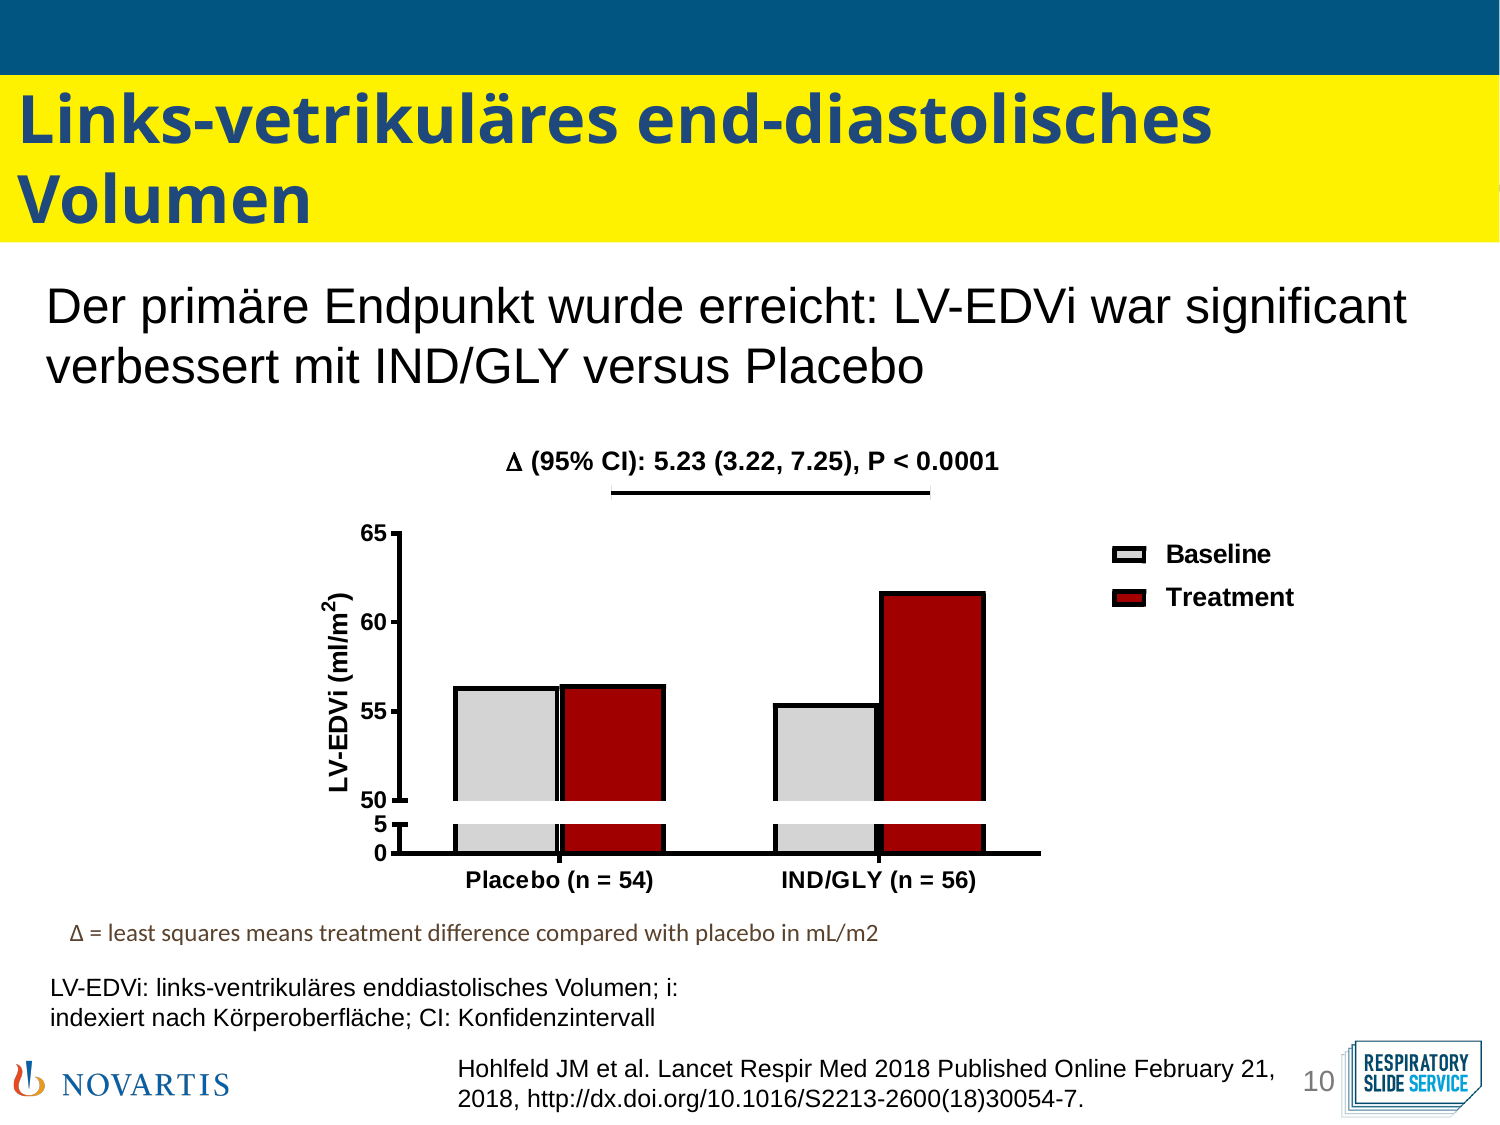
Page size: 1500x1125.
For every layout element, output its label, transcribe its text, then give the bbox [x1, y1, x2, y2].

picture [11, 1058, 231, 1099]
text_box Links-vetrikuläres end-diastolisches Volumen [17, 87, 1477, 227]
picture [1328, 1027, 1497, 1125]
text_box Δ = least squares means treatment difference compared with placebo in mL/m2 [69, 893, 958, 947]
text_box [293, 420, 1318, 921]
text_box Hohlfeld JM et al. Lancet Respir Med 2018 Published Online February 21, 2018, http://dx.doi.org/10.1016/S2213-2600(18)30054-7. [442, 1044, 1294, 1099]
text_box Der primäre Endpunkt wurde erreicht: LV-EDVi war significant verbessert mit IND/GLY versus Placebo [31, 265, 1500, 401]
text_box LV-EDVi: links-ventrikuläres enddiastolisches Volumen; i: indexiert nach Körperoberfläche; CI: Konfidenzintervall [35, 964, 786, 1018]
